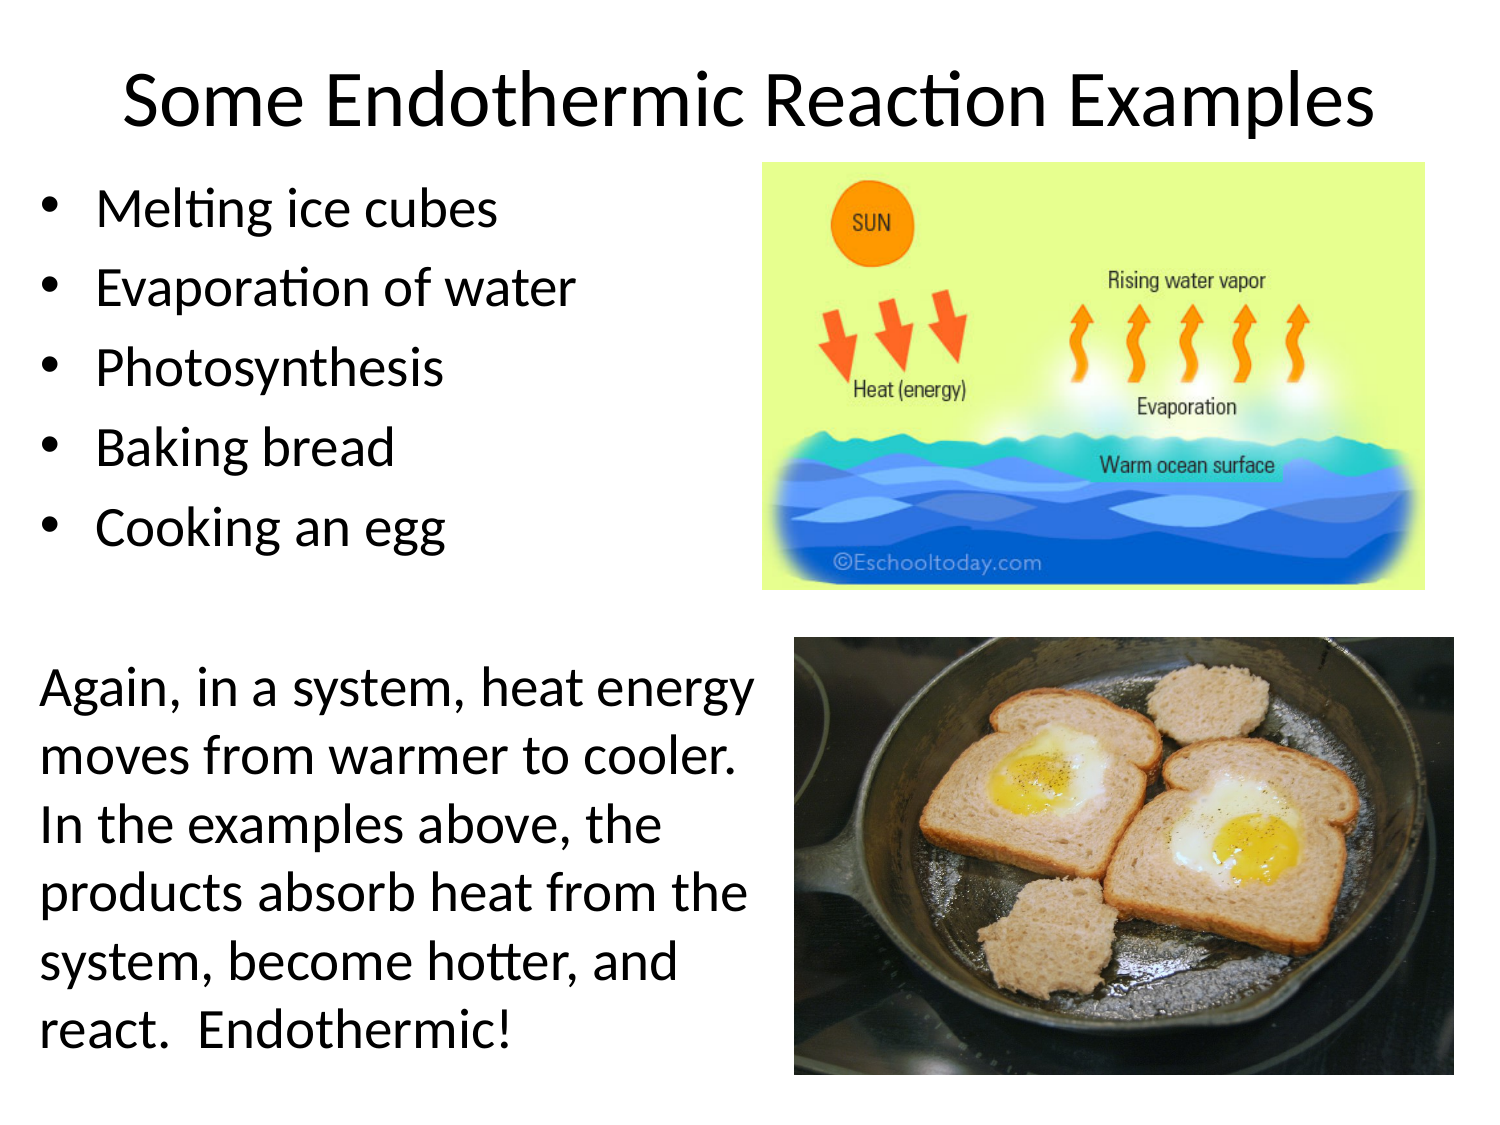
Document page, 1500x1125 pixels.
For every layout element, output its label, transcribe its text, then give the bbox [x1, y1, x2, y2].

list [762, 162, 1426, 590]
picture [794, 637, 1454, 1076]
title Some Endothermic Reaction Examples [75, 0, 1425, 162]
list Melting ice cubes Evaporation of water Photosynthesis Baking bread Cooking an egg Again, in a system, heat energy moves from warmer to cooler. In the examples above, the products absorb heat from the system, become hotter, and react. Endothermic! [24, 162, 775, 1100]
